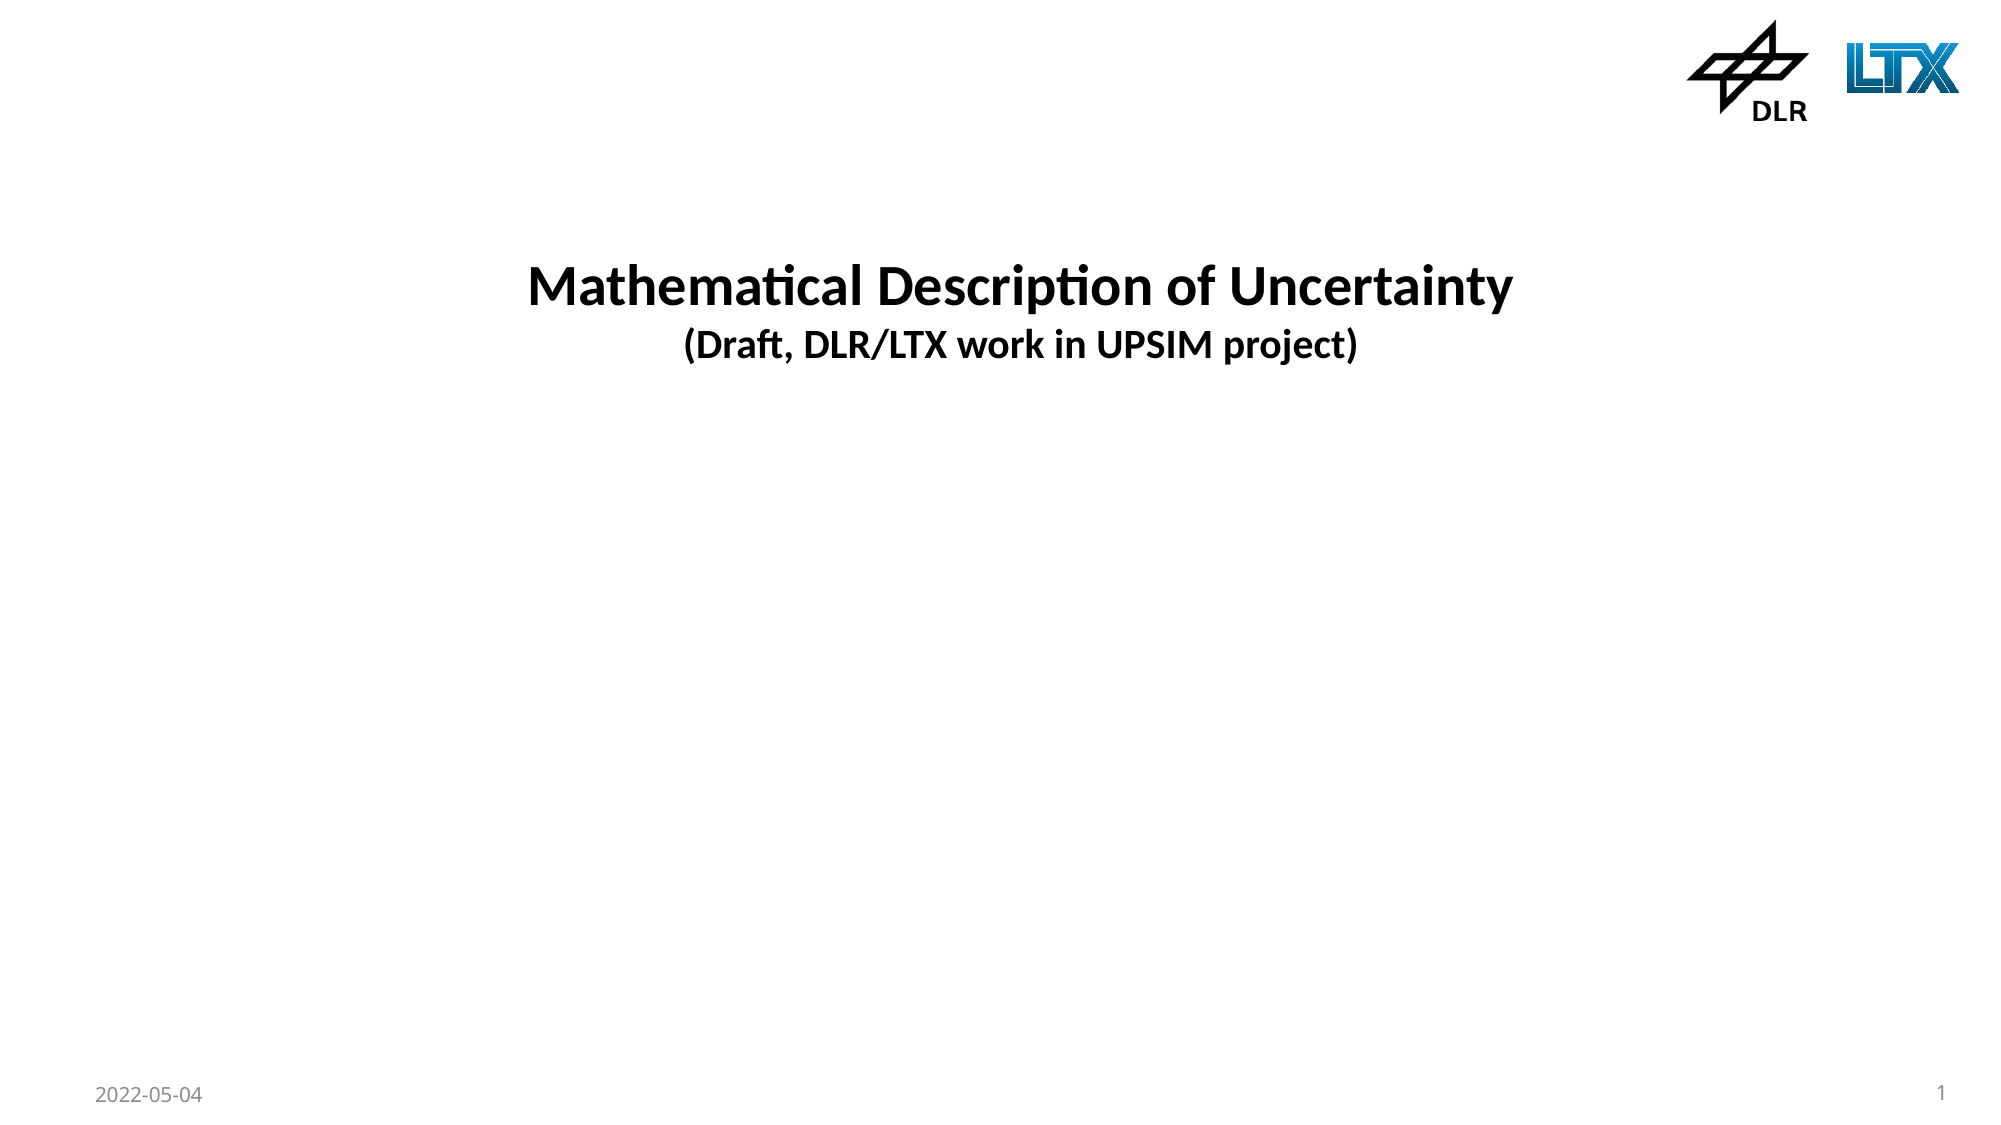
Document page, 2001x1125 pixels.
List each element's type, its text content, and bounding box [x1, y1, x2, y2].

text_box Mathematical Description of Uncertainty (Draft, DLR/LTX work in UPSIM project) [512, 239, 1530, 375]
picture [1841, 37, 1963, 98]
slide_number 1 [1512, 1063, 1963, 1124]
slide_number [80, 1063, 530, 1124]
picture [1686, 19, 1809, 121]
